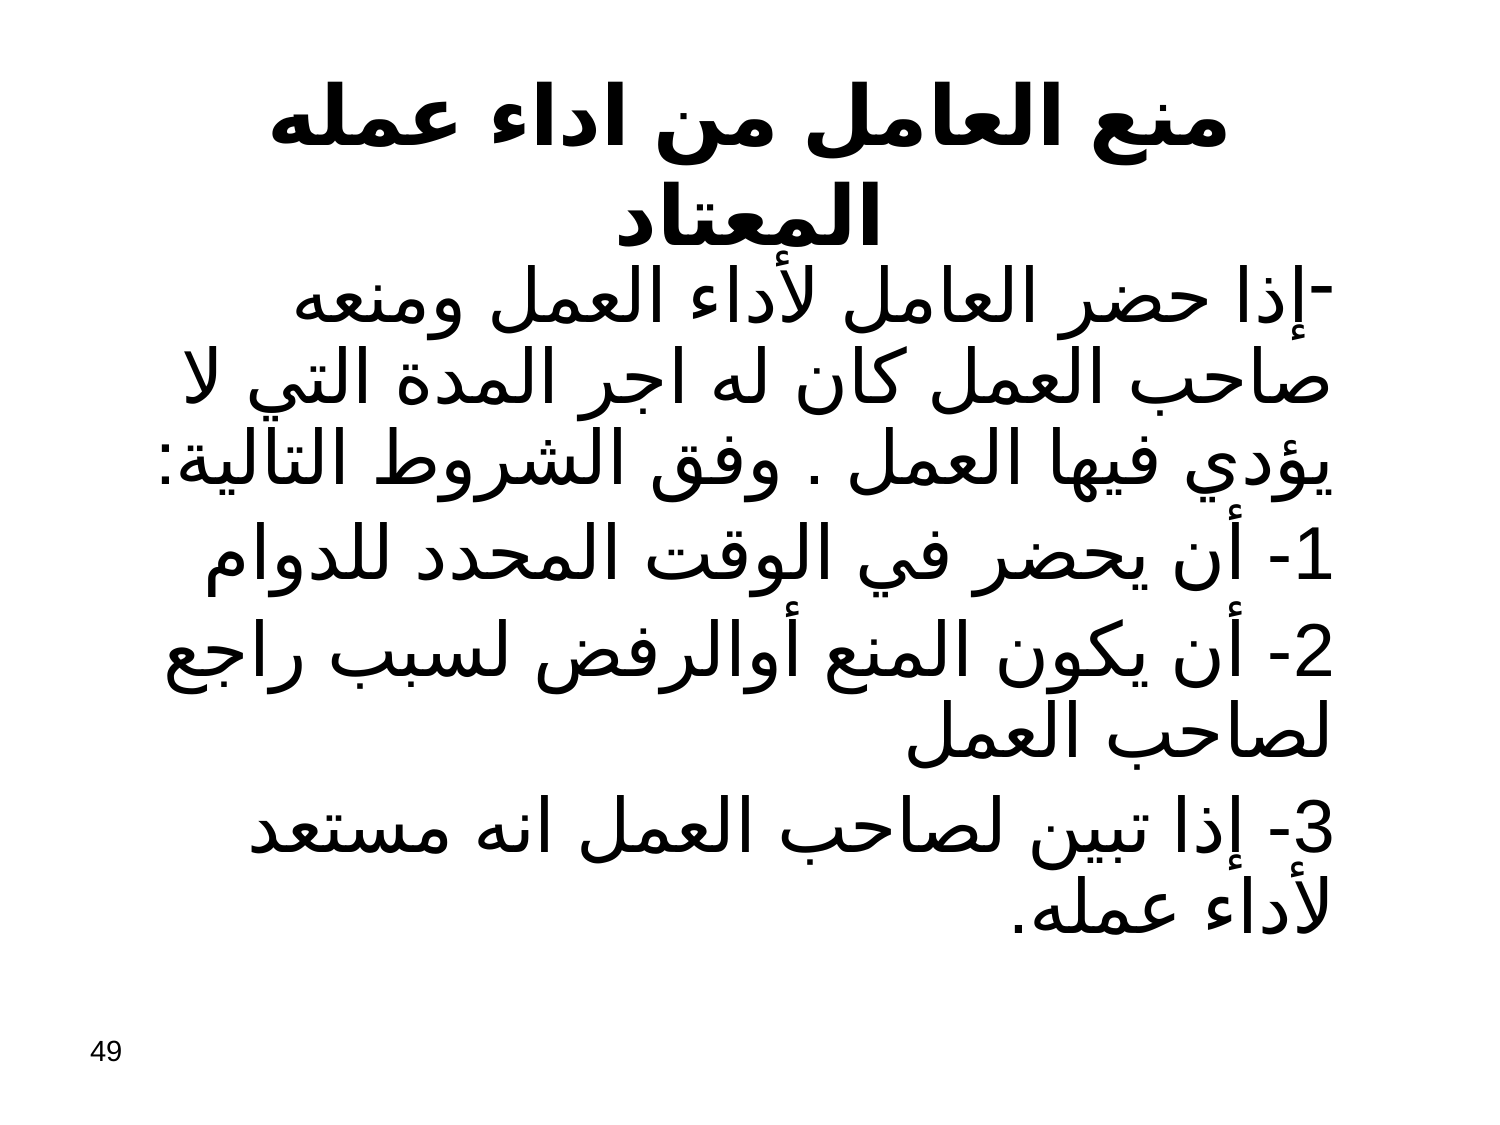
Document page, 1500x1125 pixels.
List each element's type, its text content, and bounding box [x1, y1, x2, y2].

subtitle إذا حضر العامل لأداء العمل ومنعه صاحب العمل كان له اجر المدة التي لا يؤدي فيها العمل . وفق الشروط التالية: 1- أن يحضر في الوقت المحدد للدوام 2- أن يكون المنع أوالرفض لسبب راجع لصاحب العمل 3- إذا تبين لصاحب العمل انه مستعد لأداء عمله. [124, 249, 1351, 963]
title منع العامل من اداء عمله المعتاد [112, 74, 1388, 251]
slide_number 49 [74, 1024, 426, 1103]
